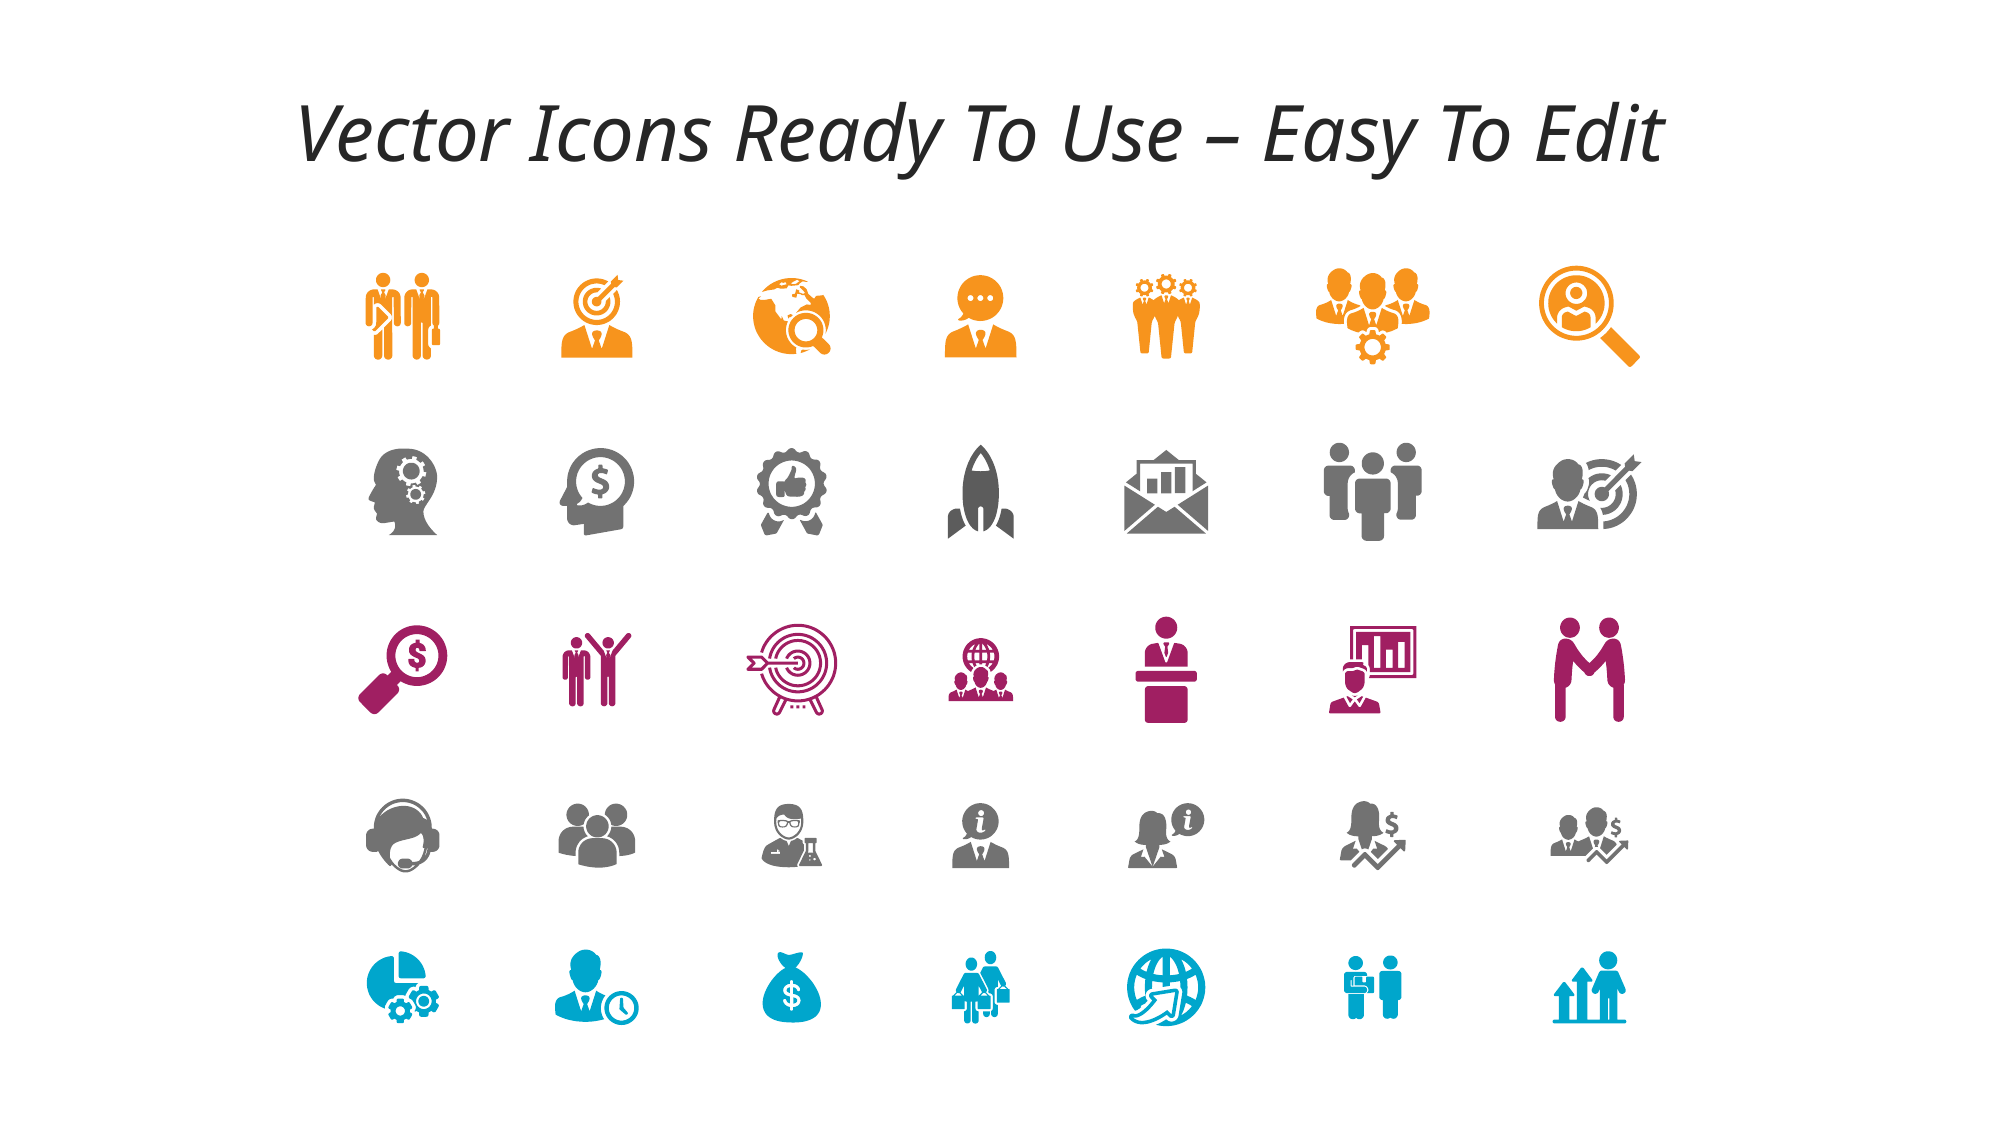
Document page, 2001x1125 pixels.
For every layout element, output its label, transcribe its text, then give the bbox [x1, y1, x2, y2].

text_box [1553, 617, 1626, 722]
text_box [558, 803, 636, 868]
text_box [746, 623, 838, 716]
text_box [1127, 803, 1205, 869]
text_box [1339, 800, 1406, 871]
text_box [1135, 616, 1198, 724]
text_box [358, 625, 448, 715]
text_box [1132, 273, 1201, 359]
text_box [368, 448, 438, 536]
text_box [756, 447, 827, 536]
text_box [559, 447, 635, 536]
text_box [562, 632, 632, 707]
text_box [1538, 265, 1641, 367]
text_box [366, 951, 440, 1024]
text_box [366, 798, 440, 873]
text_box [762, 951, 822, 1023]
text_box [1537, 454, 1642, 530]
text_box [761, 803, 823, 868]
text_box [365, 272, 441, 360]
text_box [1550, 807, 1629, 865]
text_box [948, 638, 1014, 702]
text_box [752, 277, 831, 355]
text_box Vector Icons Ready To Use – Easy To Edit [294, 76, 1706, 185]
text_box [1124, 449, 1209, 534]
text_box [1323, 442, 1422, 541]
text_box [1328, 625, 1417, 714]
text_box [951, 950, 1010, 1024]
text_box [944, 274, 1017, 358]
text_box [1126, 948, 1206, 1027]
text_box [1315, 268, 1430, 365]
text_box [952, 803, 1010, 869]
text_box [947, 444, 1014, 539]
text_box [1343, 955, 1402, 1020]
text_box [1552, 950, 1627, 1024]
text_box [561, 274, 633, 358]
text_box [554, 949, 639, 1026]
